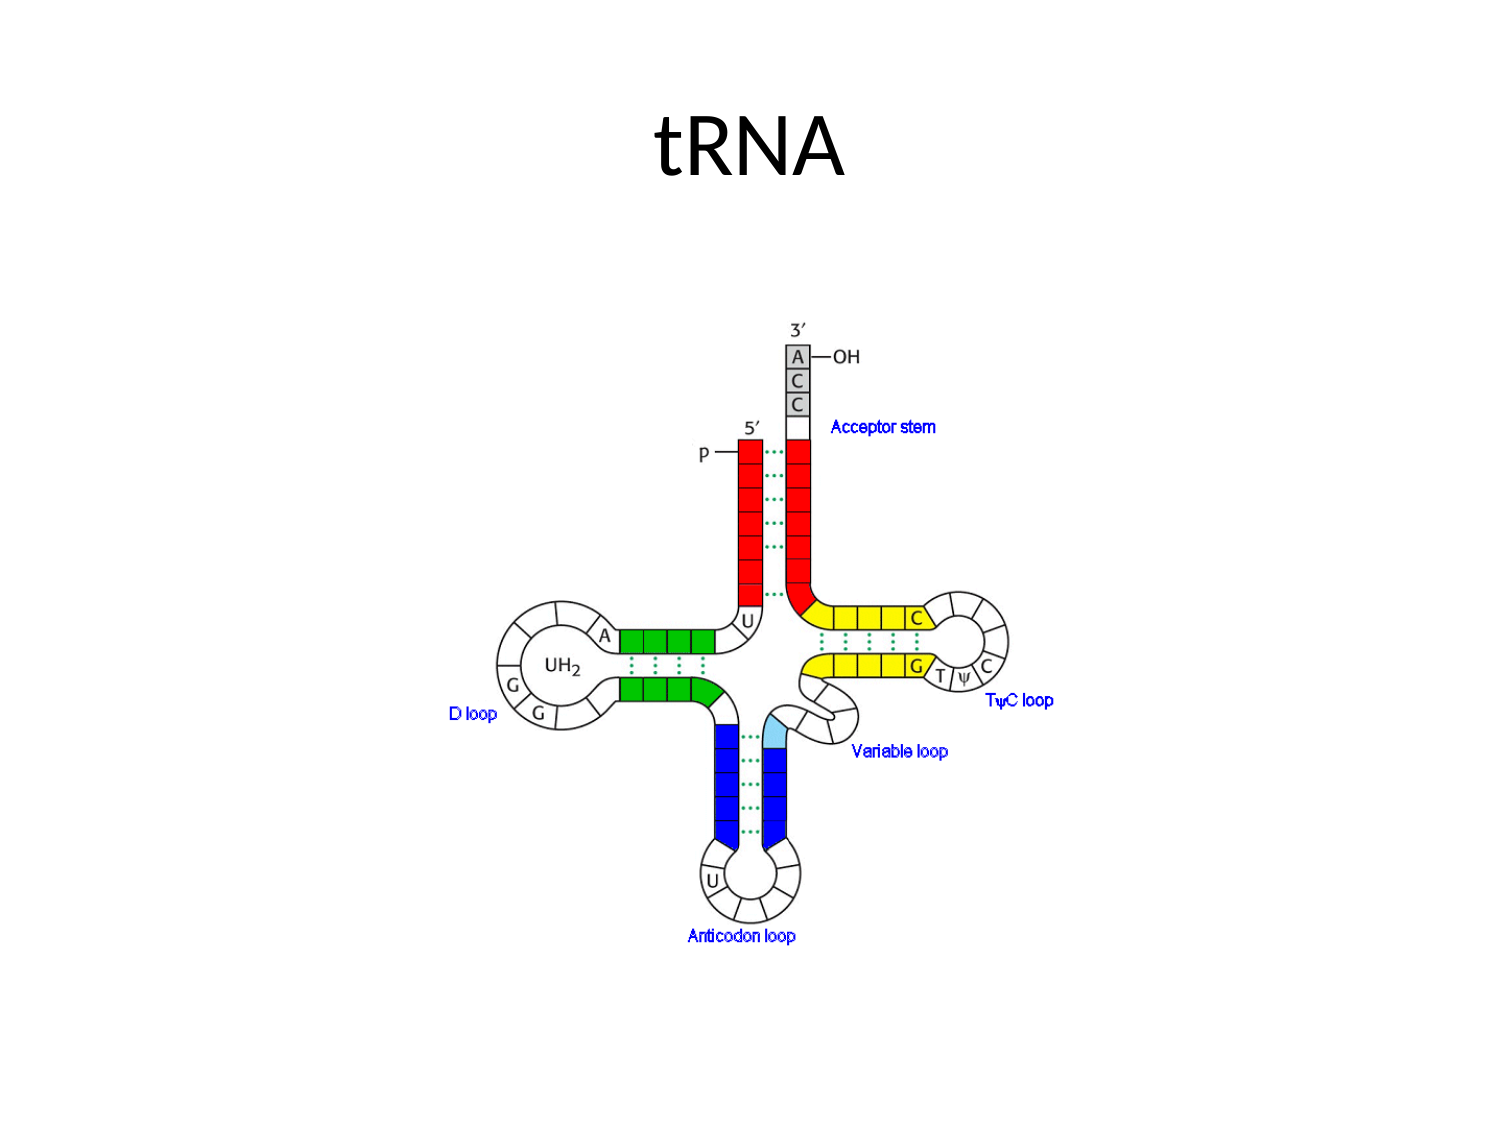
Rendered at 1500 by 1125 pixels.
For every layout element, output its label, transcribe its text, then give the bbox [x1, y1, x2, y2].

title tRNA [75, 45, 1425, 233]
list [430, 306, 1070, 961]
